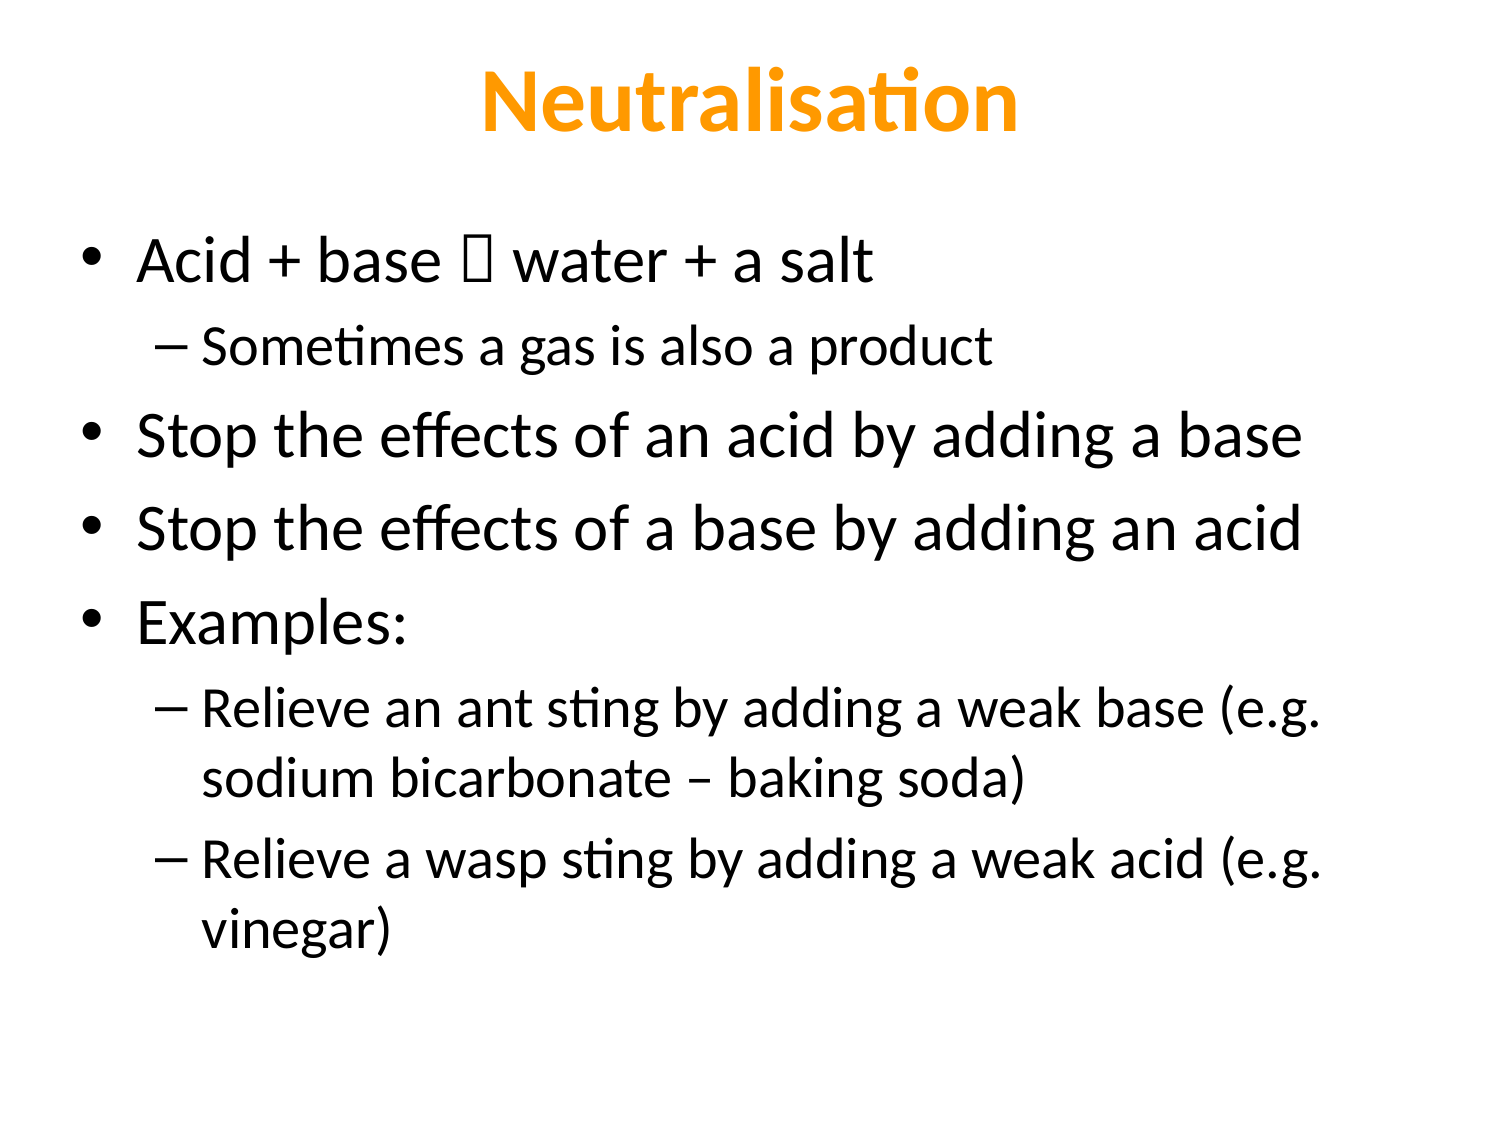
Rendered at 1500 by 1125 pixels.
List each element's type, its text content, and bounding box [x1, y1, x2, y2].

title Neutralisation [75, 30, 1426, 159]
list Acid + base  water + a salt Sometimes a gas is also a product Stop the effects of an acid by adding a base Stop the effects of a base by adding an acid Examples: Relieve an ant sting by adding a weak base (e.g. sodium bicarbonate – baking soda) Relieve a wasp sting by adding a weak acid (e.g. vinegar) [64, 208, 1415, 1047]
